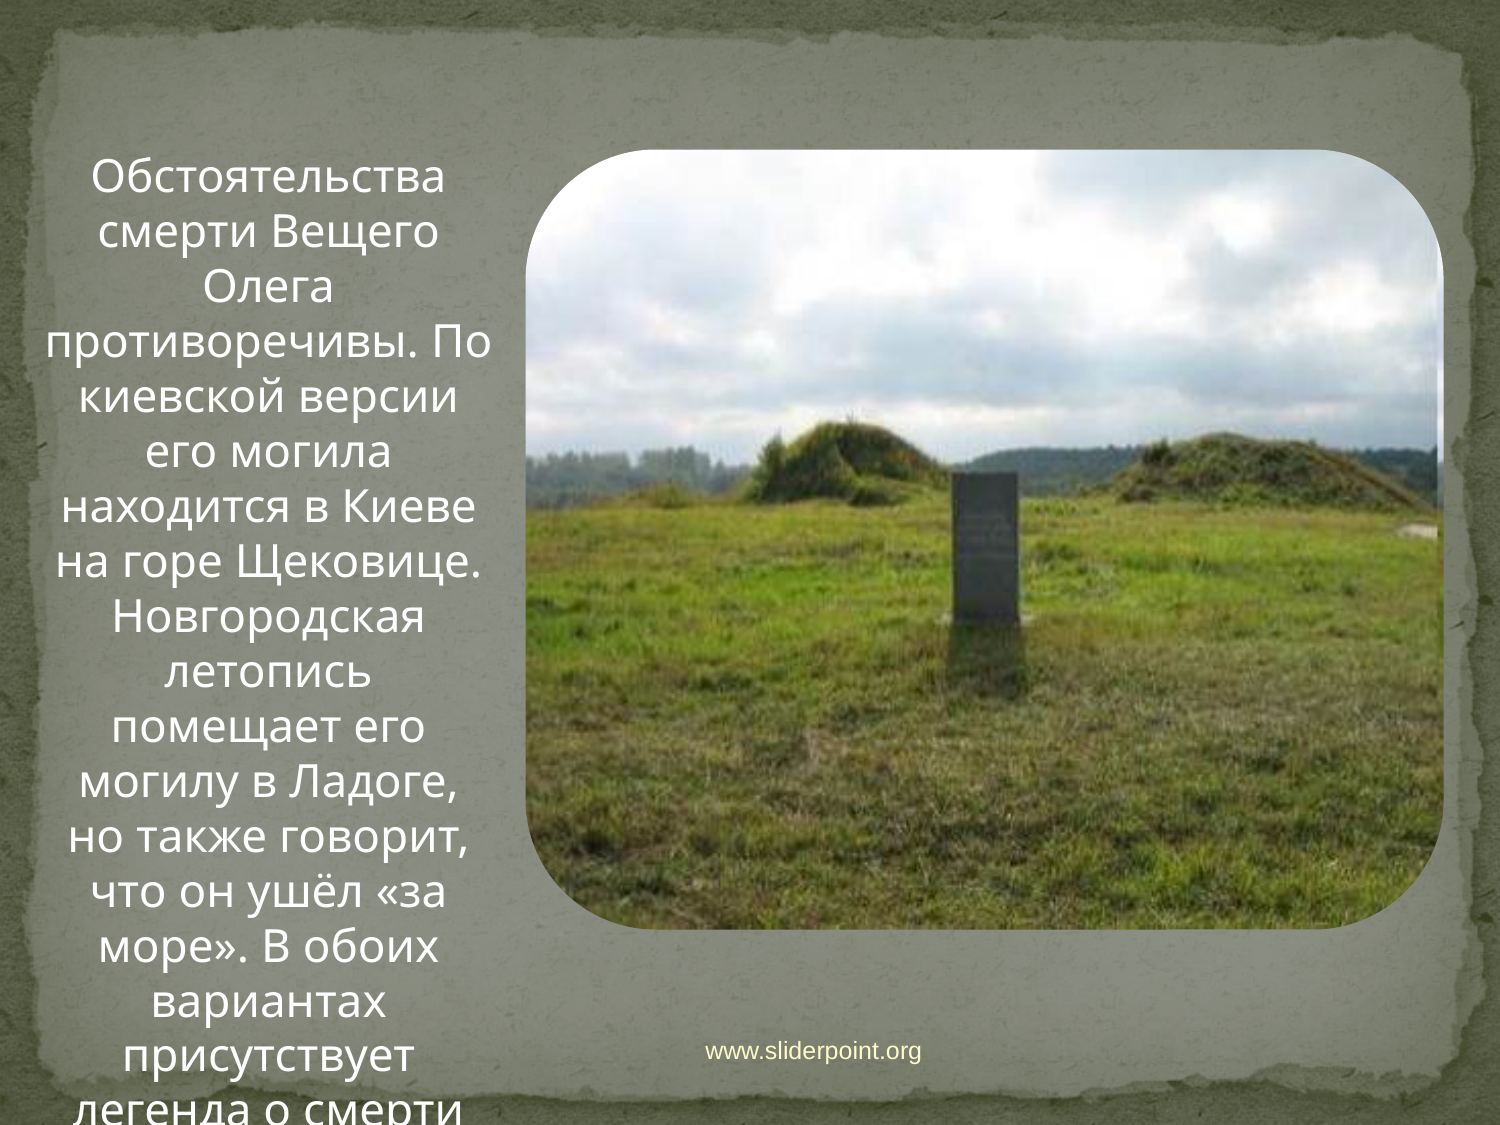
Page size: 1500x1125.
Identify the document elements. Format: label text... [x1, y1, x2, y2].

text_box Обстоятельства смерти Вещего Олега противоречивы. По киевской версии его могила находится в Киеве на горе Щековице. Новгородская летопись помещает его могилу в Ладоге, но также говорит, что он ушёл «за море». В обоих вариантах присутствует легенда о смерти от змеиного укуса. [29, 138, 508, 1125]
picture [525, 149, 1444, 930]
footer www.sliderpoint.org [350, 1017, 938, 1081]
